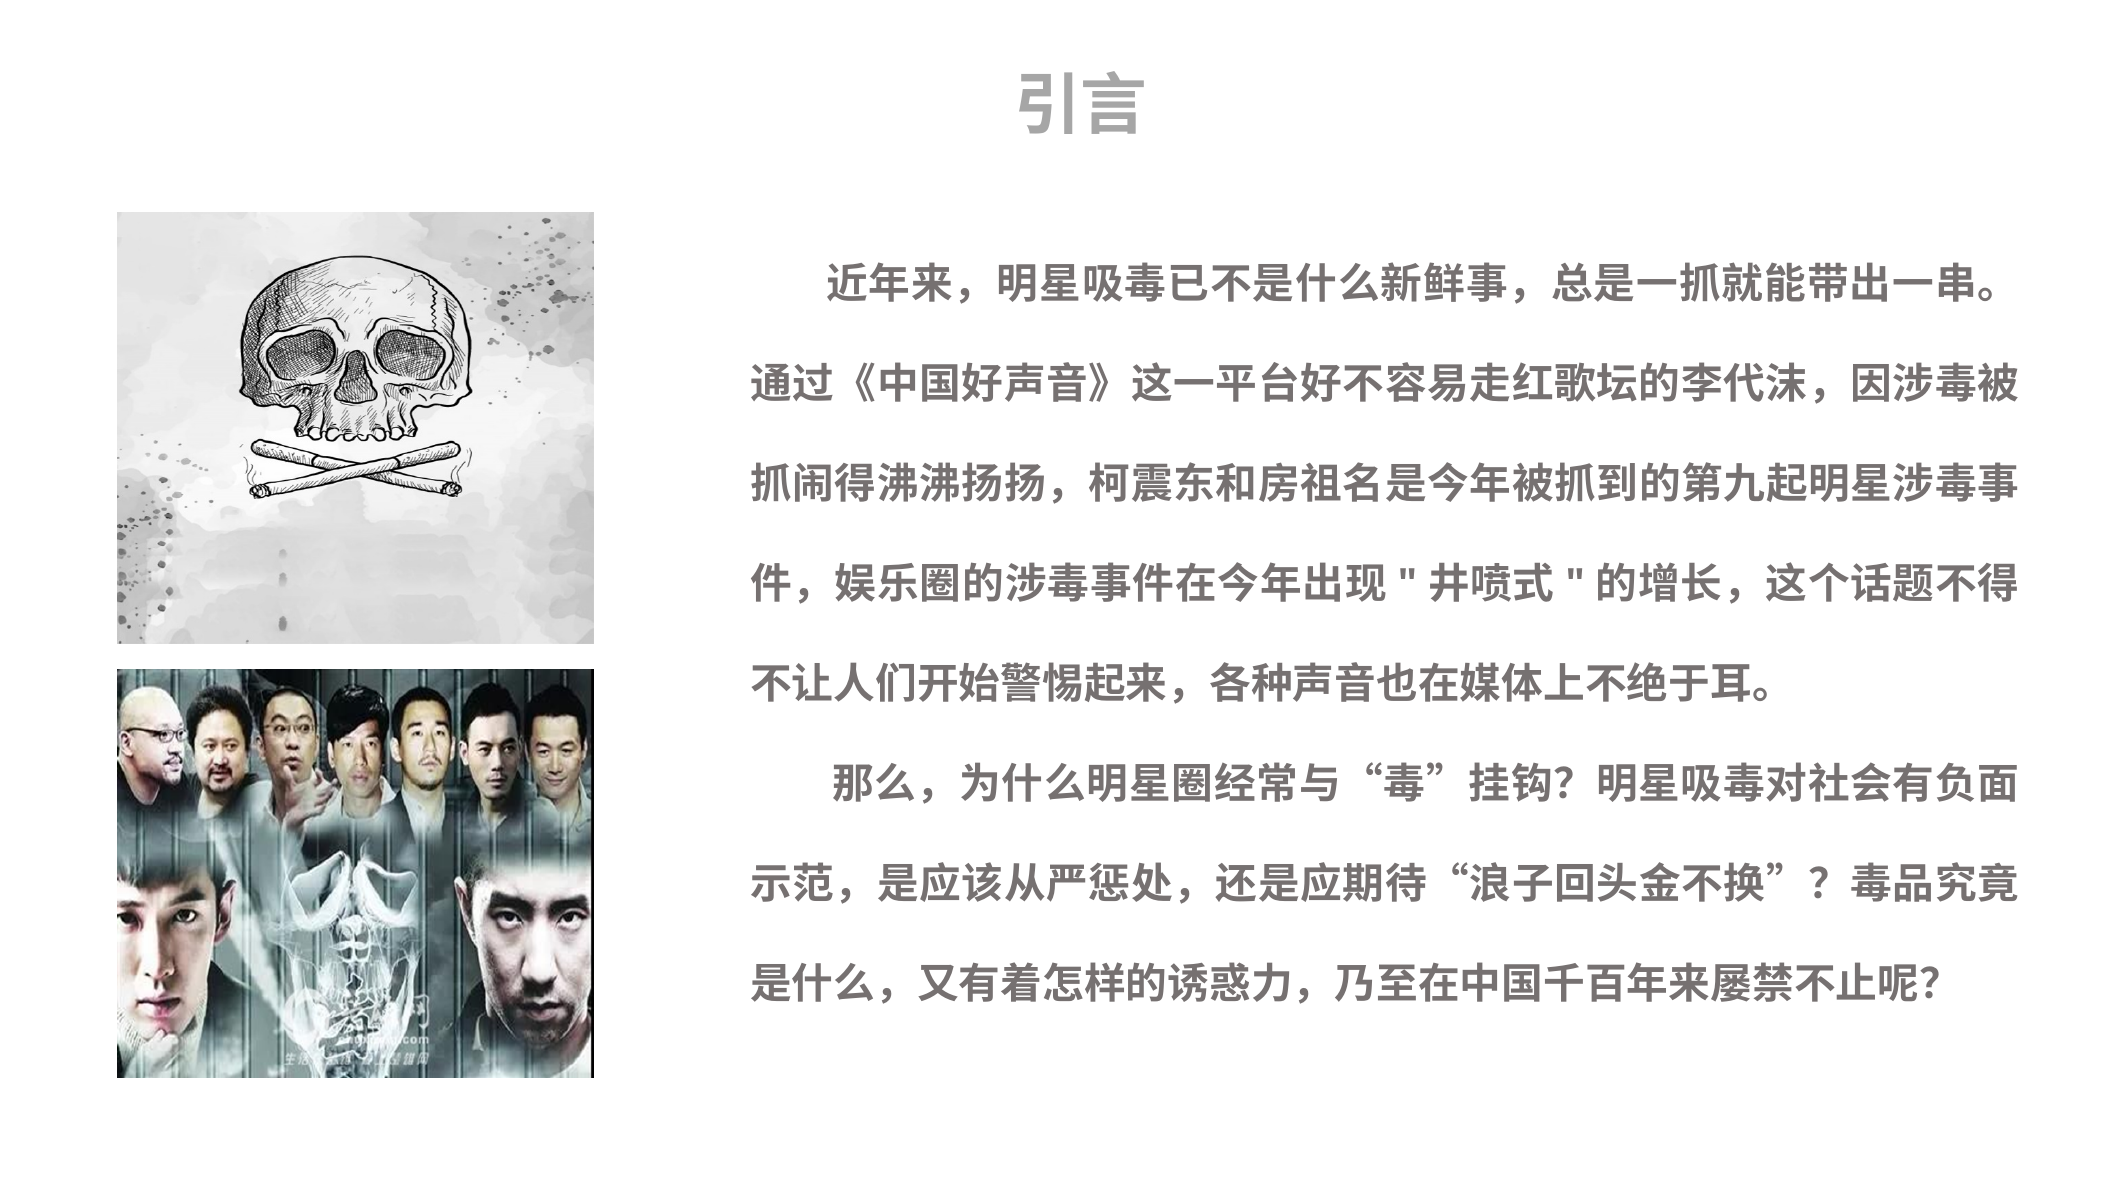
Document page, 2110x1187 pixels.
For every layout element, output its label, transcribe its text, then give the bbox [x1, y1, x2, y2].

picture [117, 669, 594, 1078]
picture [117, 212, 594, 644]
text_box 引言 [891, 62, 1271, 143]
text_box [747, 375, 1913, 570]
text_box 近年来，明星吸毒已不是什么新鲜事，总是一抓就能带出一串。通过《中国好声音》这一平台好不容易走红歌坛的李代沫，因涉毒被抓闹得沸沸扬扬，柯震东和房祖名是今年被抓到的第九起明星涉毒事件，娱乐圈的涉毒事件在今年出现"井喷式"的增长，这个话题不得不让人们开始警惕起来，各种声音也在媒体上不绝于耳。 那么，为什么明星圈经常与“毒”挂钩？明星吸毒对社会有负面示范，是应该从严惩处，还是应期待“浪子回头金不换”？毒品究竟是什么，又有着怎样的诱惑力，乃至在中国千百年来屡禁不止呢？ [749, 206, 2020, 1007]
